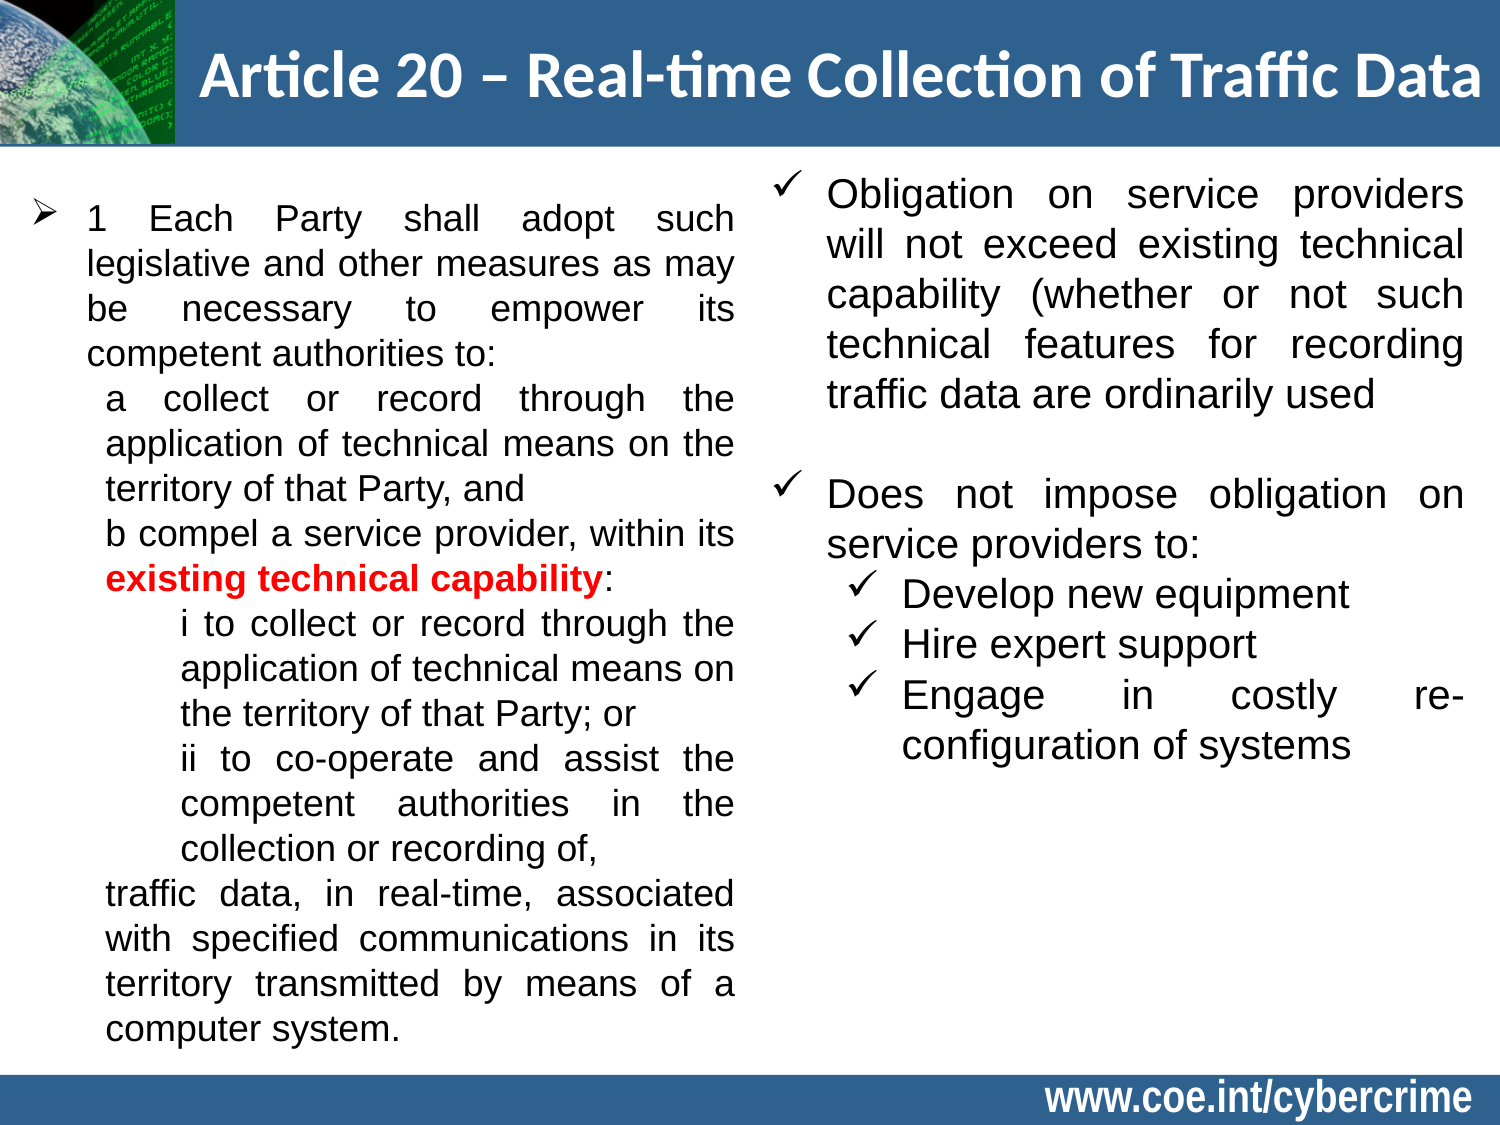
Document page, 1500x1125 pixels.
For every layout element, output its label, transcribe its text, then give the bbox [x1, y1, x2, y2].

text_box 1 Each Party shall adopt such legislative and other measures as may be necessary to empower its competent authorities to: a collect or record through the application of technical means on the territory of that Party, and b compel a service provider, within its existing technical capability: i to collect or record through the application of technical means on the territory of that Party; or ii to co-operate and assist the competent authorities in the collection or recording of, traffic data, in real-time, associated with specified communications in its territory transmitted by means of a computer system. [15, 186, 750, 1057]
text_box www.coe.int/cybercrime [1030, 1059, 1500, 1125]
text_box Article 20 – Real-time Collection of Traffic Data [177, 0, 1500, 149]
text_box Obligation on service providers will not exceed existing technical capability (whether or not such technical features for recording traffic data are ordinarily used Does not impose obligation on service providers to: Develop new equipment Hire expert support Engage in costly re-configuration of systems [755, 159, 1480, 775]
text_box [0, 1073, 1030, 1125]
picture [0, 0, 175, 144]
